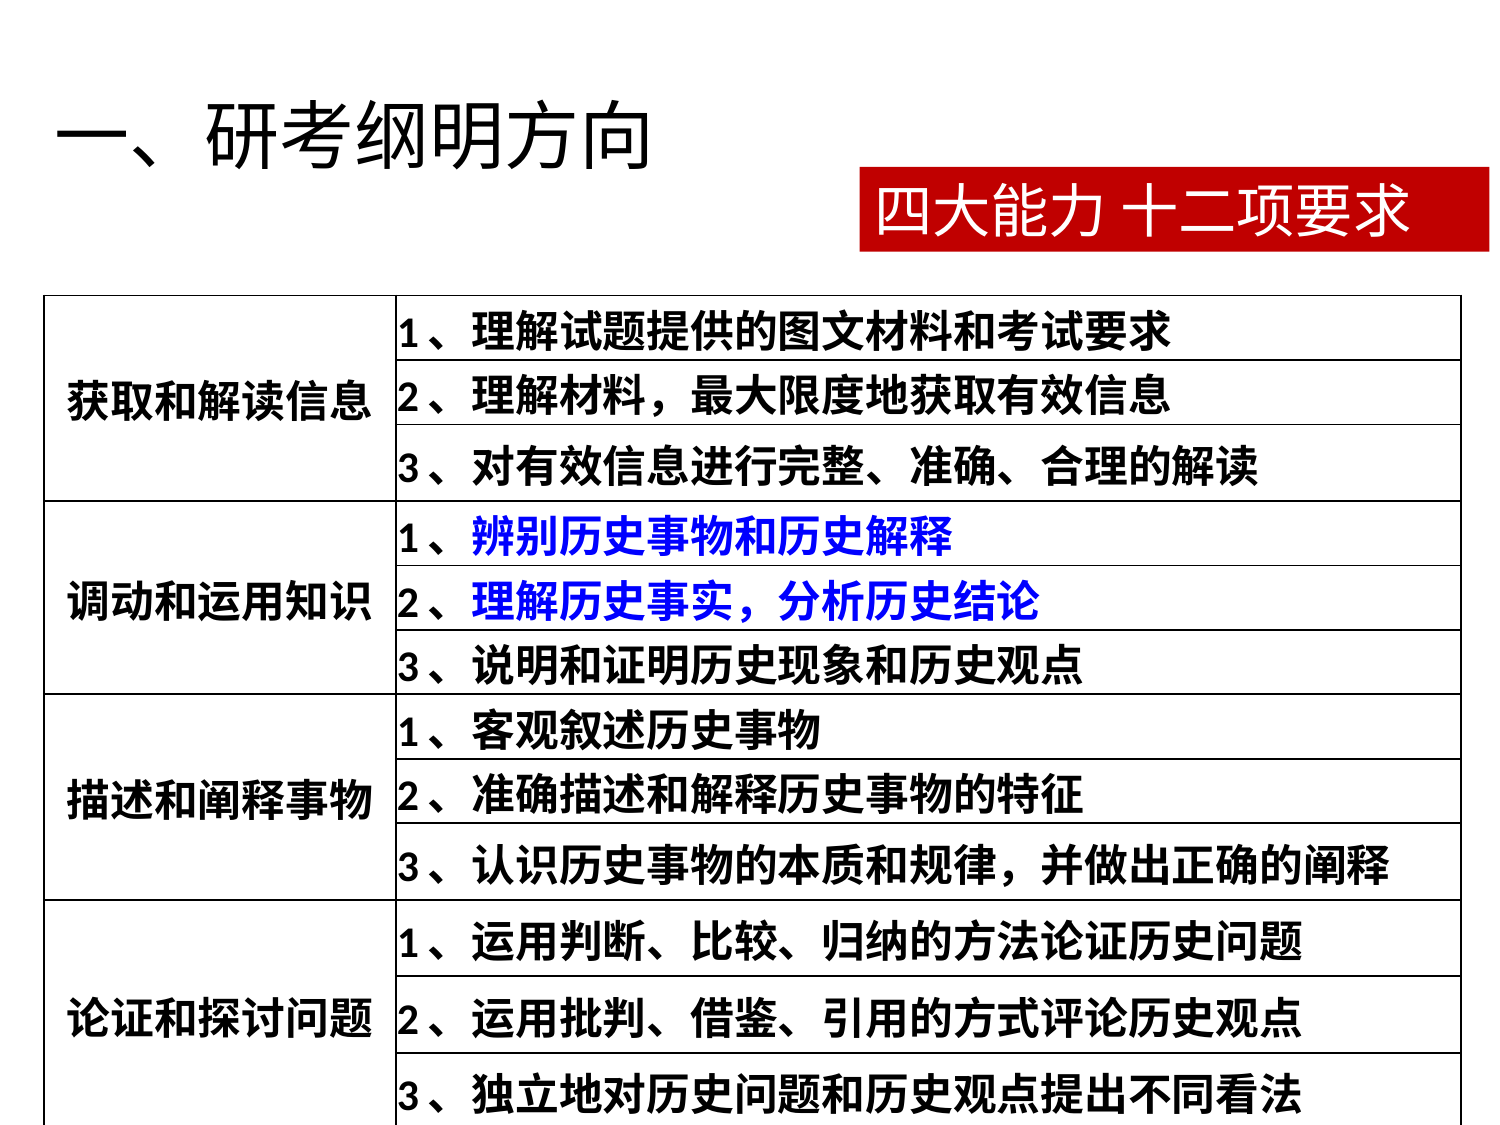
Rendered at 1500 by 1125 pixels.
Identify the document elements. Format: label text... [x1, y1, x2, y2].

table_cell 3、认识历史事物的本质和规律，并做出正确的阐释 [397, 824, 1460, 899]
table_cell 2、理解材料，最大限度地获取有效信息 [397, 361, 1460, 424]
table_header 获取和解读信息 [45, 296, 395, 500]
table_cell 2、理解历史事实，分析历史结论 [397, 566, 1460, 629]
table_cell 调动和运用知识 [45, 502, 395, 693]
table_cell 1、客观叙述历史事物 [397, 695, 1460, 758]
table_cell 1、辨别历史事物和历史解释 [397, 502, 1460, 565]
table_cell 3、对有效信息进行完整、准确、合理的解读 [397, 425, 1460, 500]
table_cell 论证和探讨问题 [45, 901, 395, 1125]
table_cell 3、说明和证明历史现象和历史观点 [397, 631, 1460, 693]
table_cell 3、独立地对历史问题和历史观点提出不同看法 [397, 1054, 1460, 1125]
table_cell 1、运用判断、比较、归纳的方法论证历史问题 [397, 901, 1460, 975]
table_cell 2、准确描述和解释历史事物的特征 [397, 760, 1460, 822]
text_box 一、研考纲明方向 [39, 81, 687, 187]
table_cell 2、运用批判、借鉴、引用的方式评论历史观点 [397, 977, 1460, 1052]
table_cell 描述和阐释事物 [45, 695, 395, 899]
text_box 四大能力 十二项要求 [859, 166, 1490, 252]
table_header 1、理解试题提供的图文材料和考试要求 [397, 296, 1460, 359]
